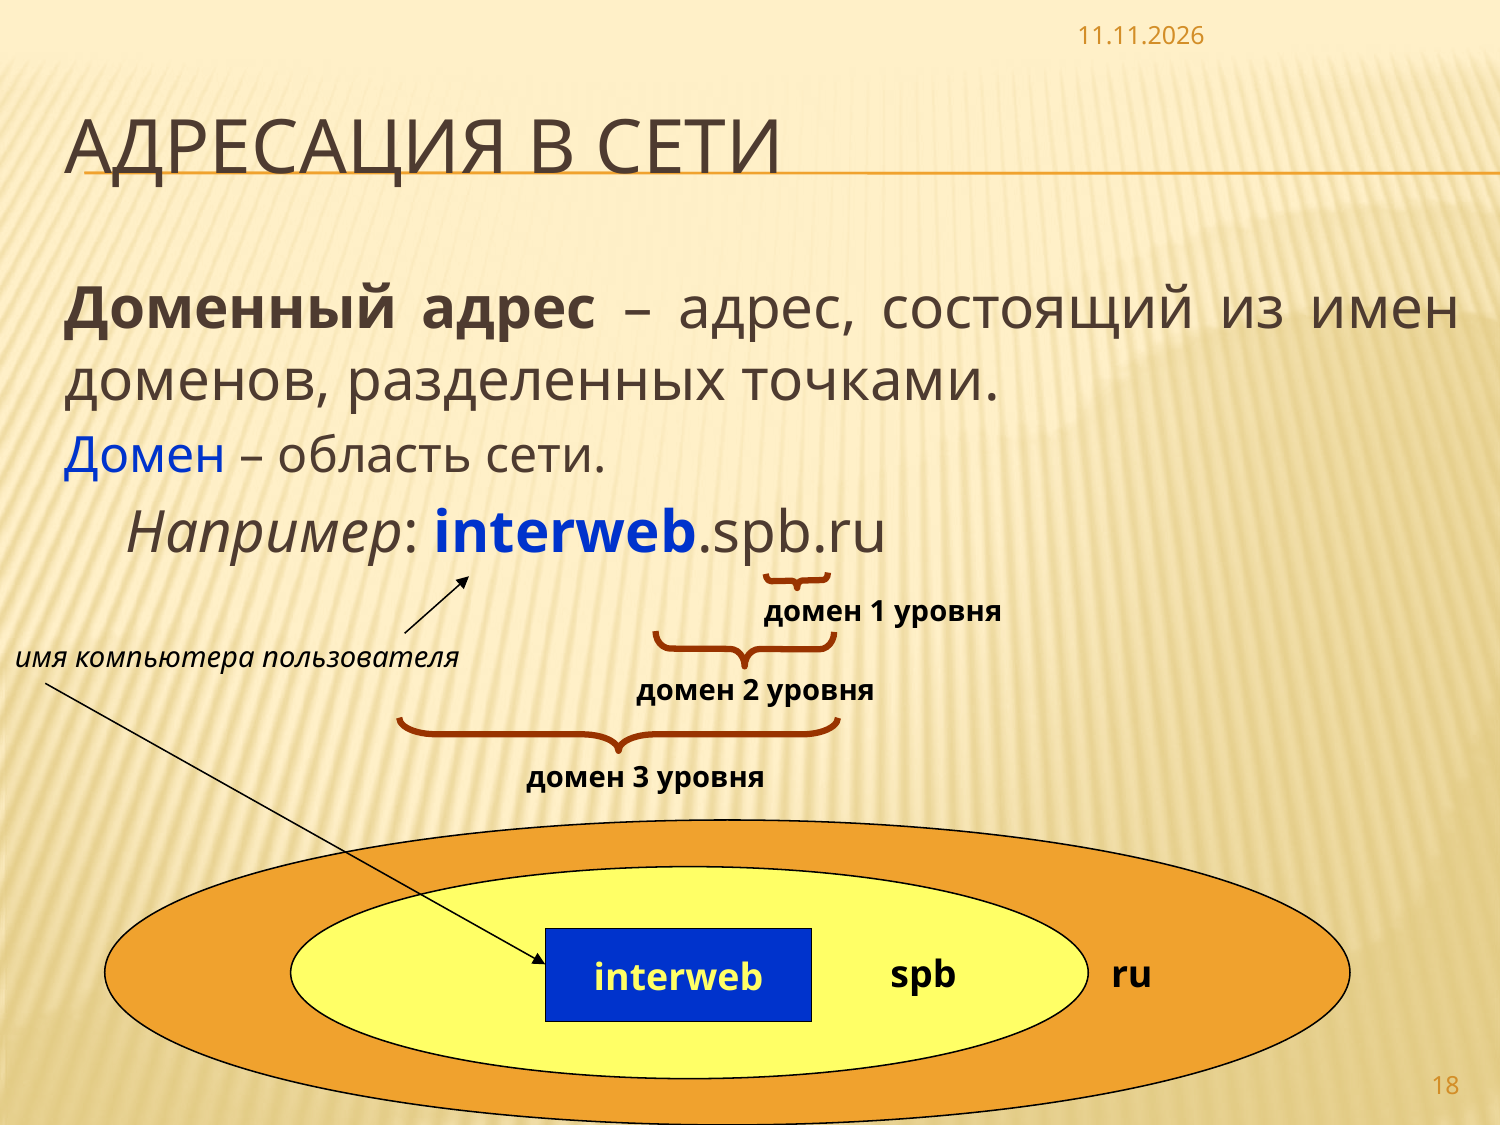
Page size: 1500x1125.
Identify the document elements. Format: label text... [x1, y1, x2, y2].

text_box домен 2 уровня [621, 663, 908, 714]
slide_number 18 [1350, 1061, 1475, 1103]
text_box [765, 572, 828, 585]
title Адресация в сети [50, 75, 1475, 213]
text_box ru [104, 819, 1351, 1125]
text_box [404, 576, 469, 634]
text_box spb [290, 866, 1089, 1079]
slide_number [1062, 12, 1475, 60]
text_box домен 1 уровня [748, 585, 1099, 635]
text_box [399, 717, 838, 750]
list Доменный адрес – адрес, состоящий из имен доменов, разделенных точками. Домен – область сети. Например: interweb.spb.ru [50, 254, 1475, 998]
text_box домен 3 уровня [511, 750, 805, 801]
text_box [45, 683, 546, 965]
text_box имя компьютера пользователя [0, 630, 551, 681]
text_box interweb [545, 928, 812, 1022]
text_box [655, 631, 835, 663]
